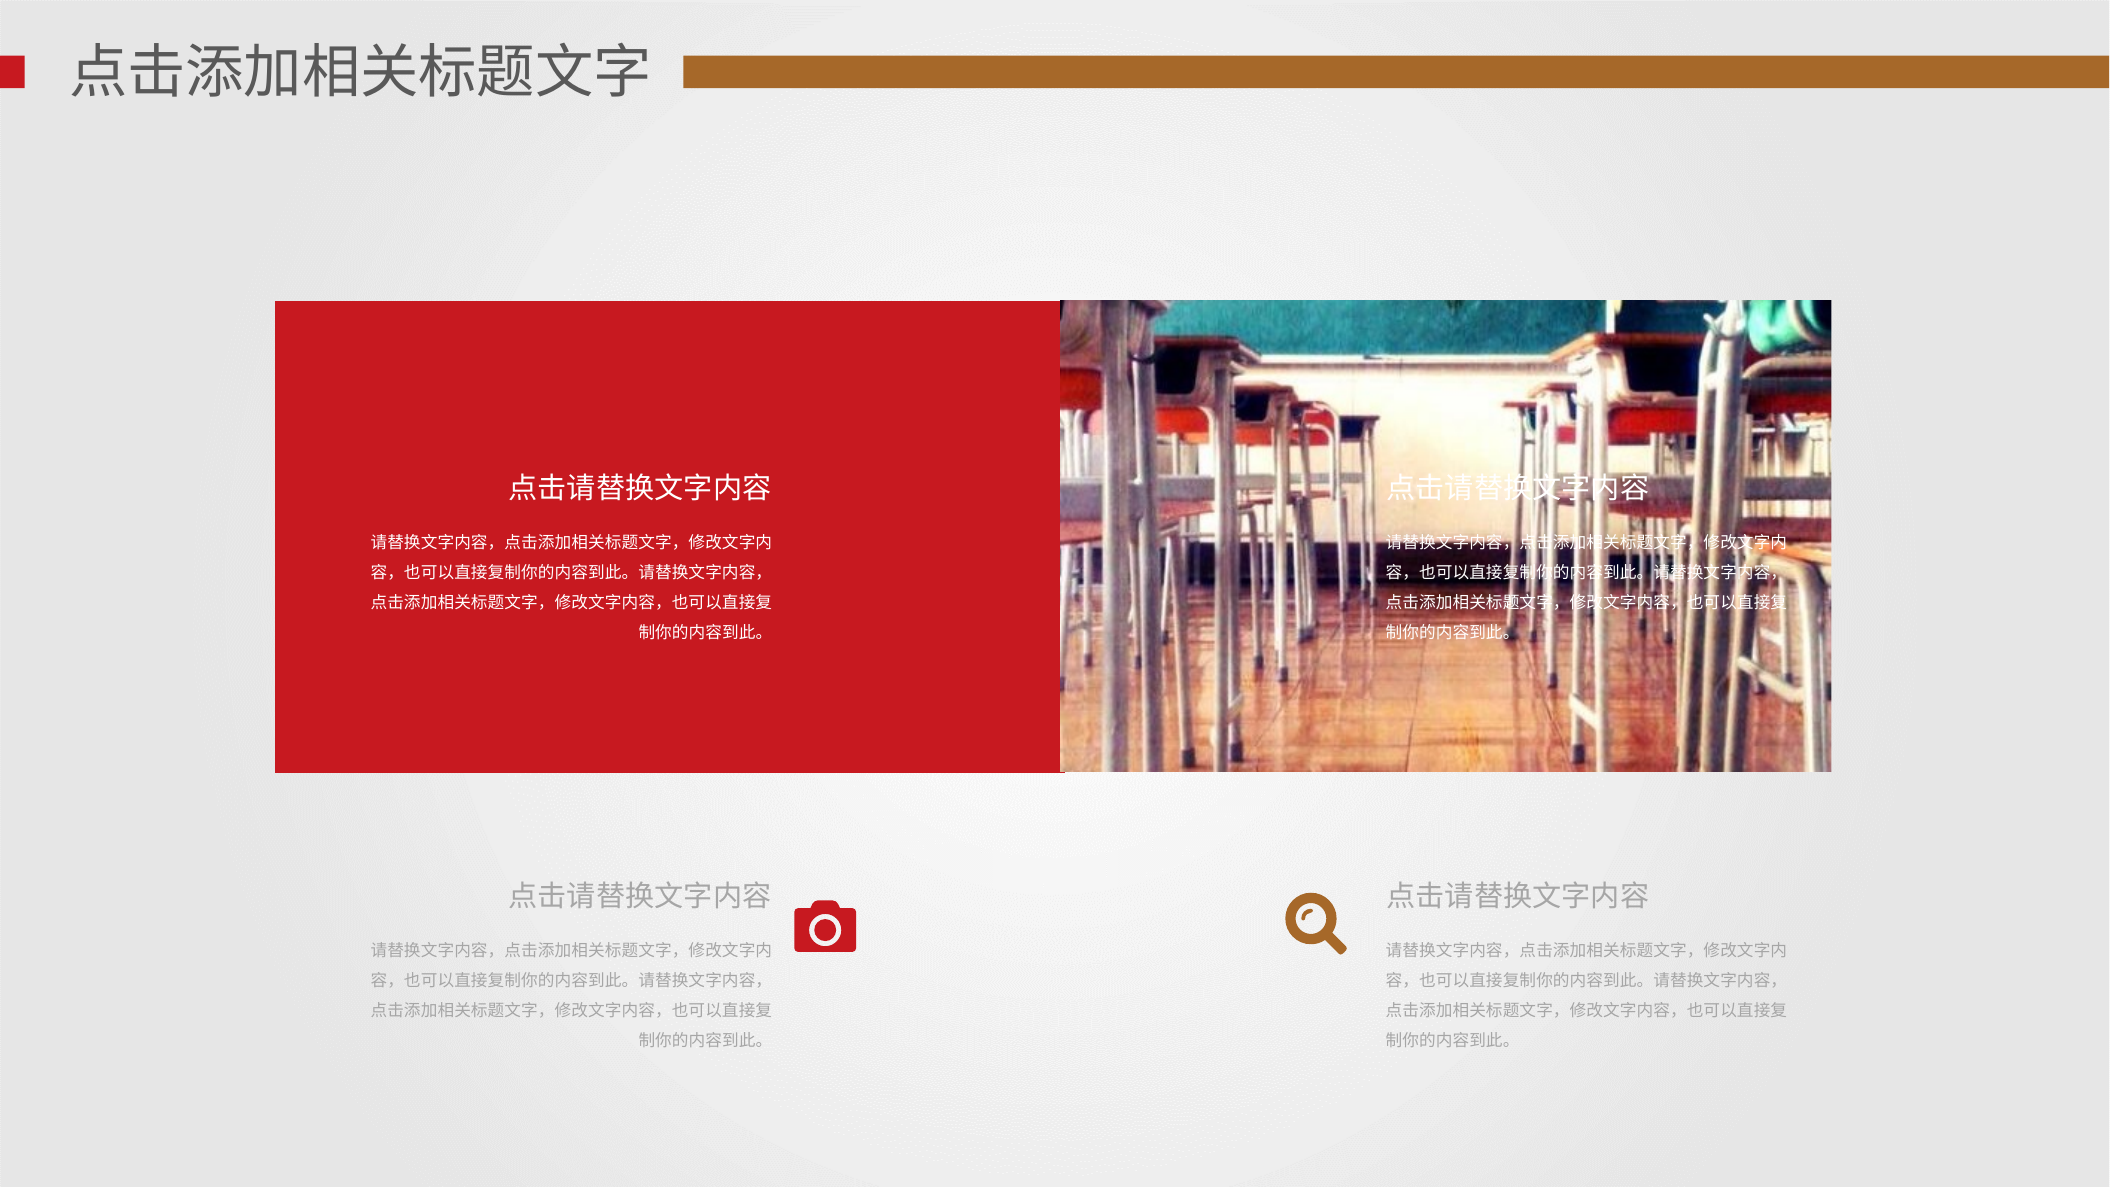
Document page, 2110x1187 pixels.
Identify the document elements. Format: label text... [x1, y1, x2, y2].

text_box 点击请替换文字内容 [1370, 461, 1667, 513]
picture [0, 0, 2110, 1187]
text_box [794, 900, 857, 952]
text_box 请替换文字内容，点击添加相关标题文字，修改文字内容，也可以直接复制你的内容到此。请替换文字内容，点击添加相关标题文字，修改文字内容，也可以直接复制你的内容到此。 [344, 921, 789, 1058]
text_box [274, 300, 1065, 773]
text_box [1060, 300, 1832, 772]
text_box 点击添加相关标题文字 [54, 26, 667, 112]
text_box 请替换文字内容，点击添加相关标题文字，修改文字内容，也可以直接复制你的内容到此。请替换文字内容，点击添加相关标题文字，修改文字内容，也可以直接复制你的内容到此。 [1369, 921, 1814, 1058]
text_box 请替换文字内容，点击添加相关标题文字，修改文字内容，也可以直接复制你的内容到此。请替换文字内容，点击添加相关标题文字，修改文字内容，也可以直接复制你的内容到此。 [344, 514, 789, 651]
text_box 请替换文字内容，点击添加相关标题文字，修改文字内容，也可以直接复制你的内容到此。请替换文字内容，点击添加相关标题文字，修改文字内容，也可以直接复制你的内容到此。 [1369, 514, 1814, 651]
text_box 点击请替换文字内容 [491, 461, 788, 513]
text_box 点击请替换文字内容 [1370, 869, 1667, 921]
text_box [1285, 892, 1347, 955]
text_box 点击请替换文字内容 [491, 869, 788, 921]
